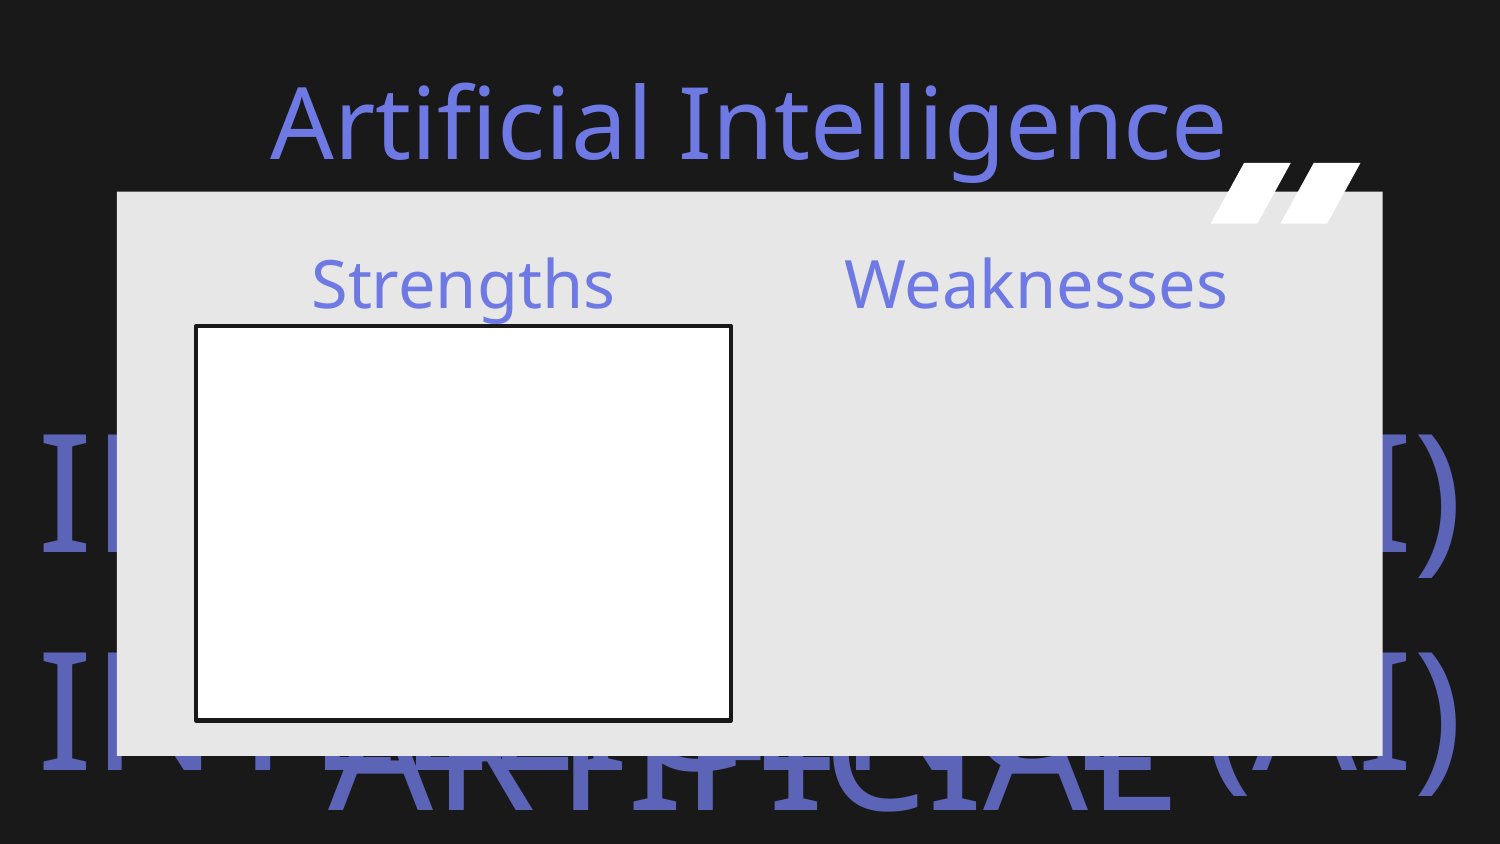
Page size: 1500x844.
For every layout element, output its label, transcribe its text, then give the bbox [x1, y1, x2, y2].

text_box [194, 324, 733, 723]
title Strengths [177, 238, 750, 326]
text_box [1210, 162, 1361, 224]
title Artificial Intelligence [118, 72, 1382, 167]
title Weaknesses [750, 238, 1323, 326]
